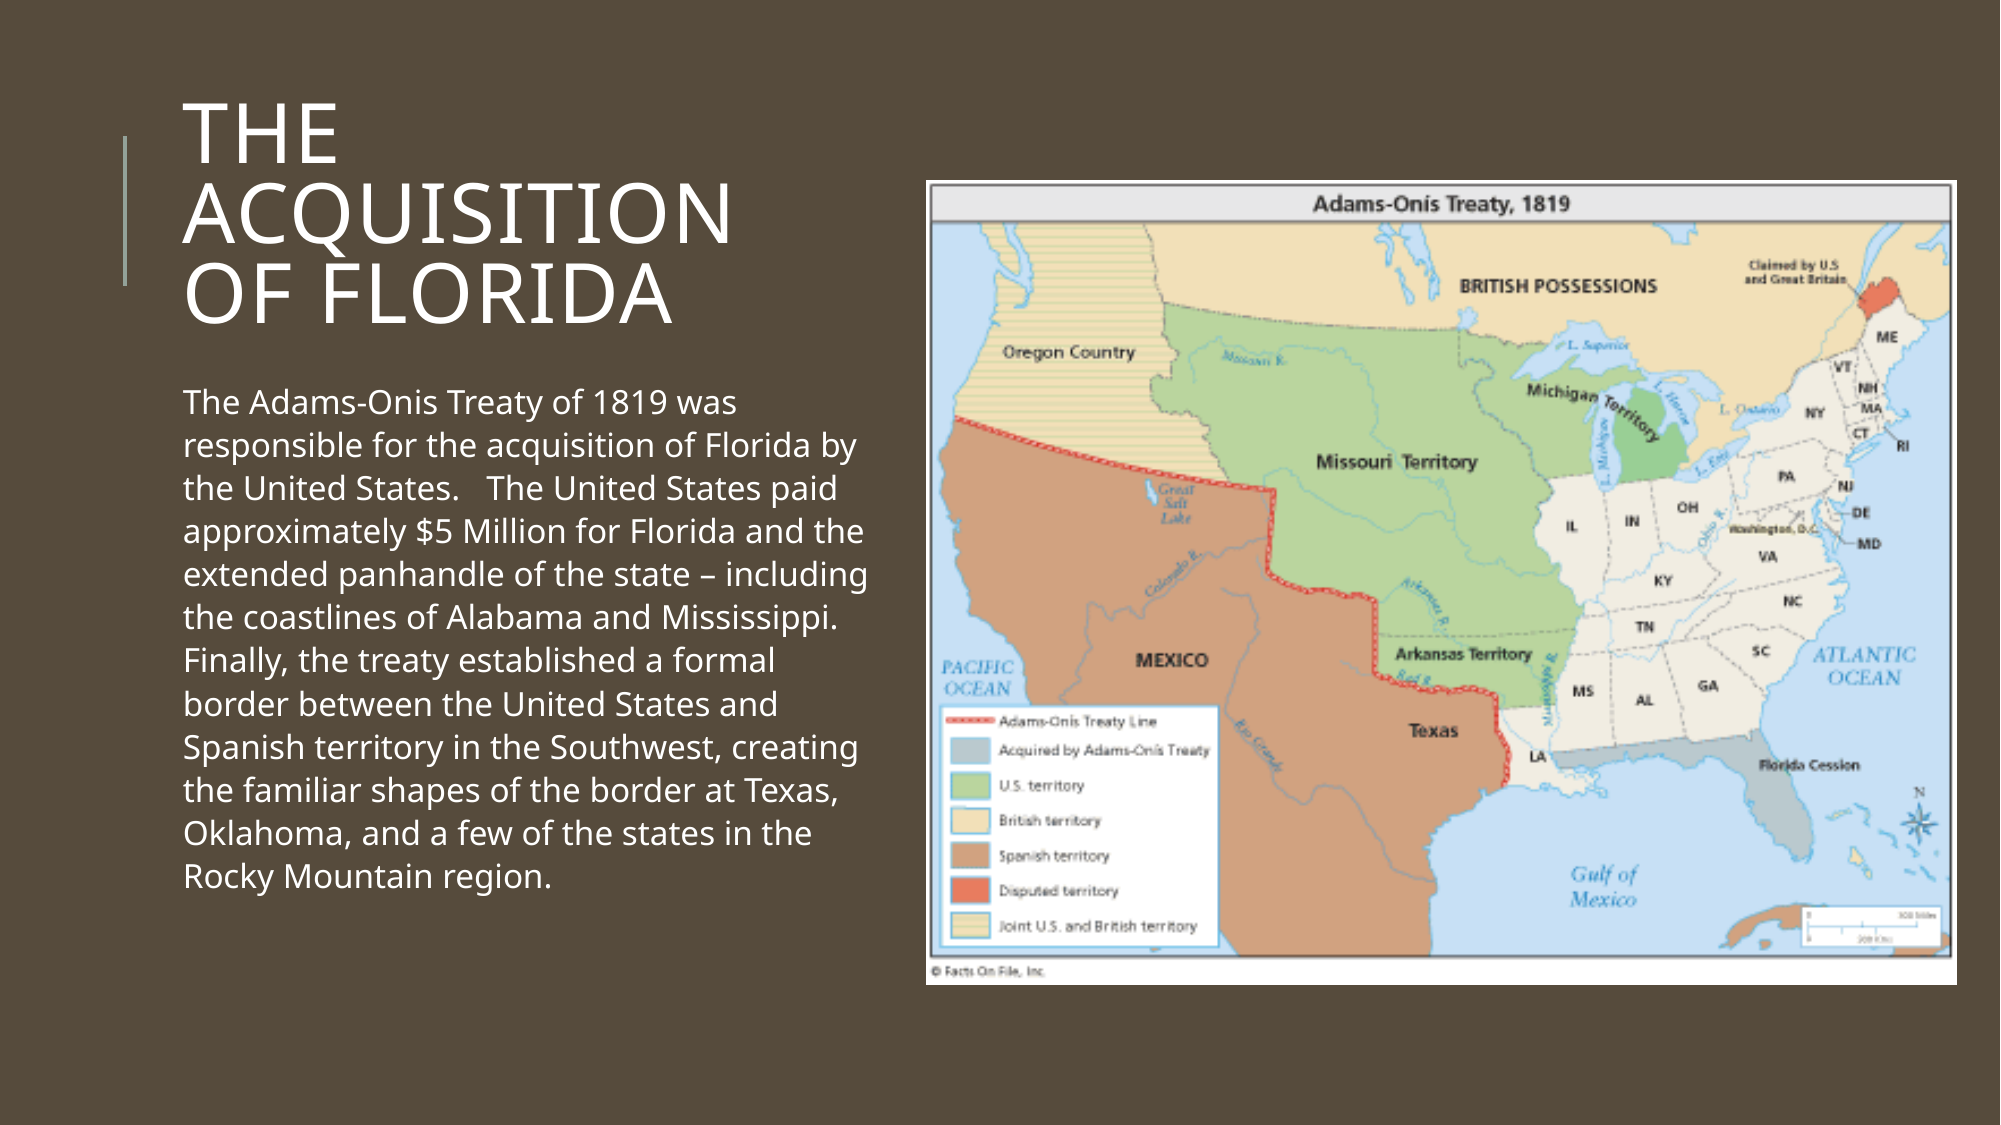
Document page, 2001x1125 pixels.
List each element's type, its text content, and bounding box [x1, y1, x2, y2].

list The Adams-Onis Treaty of 1819 was responsible for the acquisition of Florida by the United States. The United States paid approximately $5 Million for Florida and the extended panhandle of the state – including the coastlines of Alabama and Mississippi. Finally, the treaty established a formal border between the United States and Spanish territory in the Southwest, creating the familiar shapes of the border at Texas, Oklahoma, and a few of the states in the Rocky Mountain region. [168, 370, 888, 988]
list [926, 180, 1957, 985]
title The Acquisition of Florida [168, 77, 888, 363]
